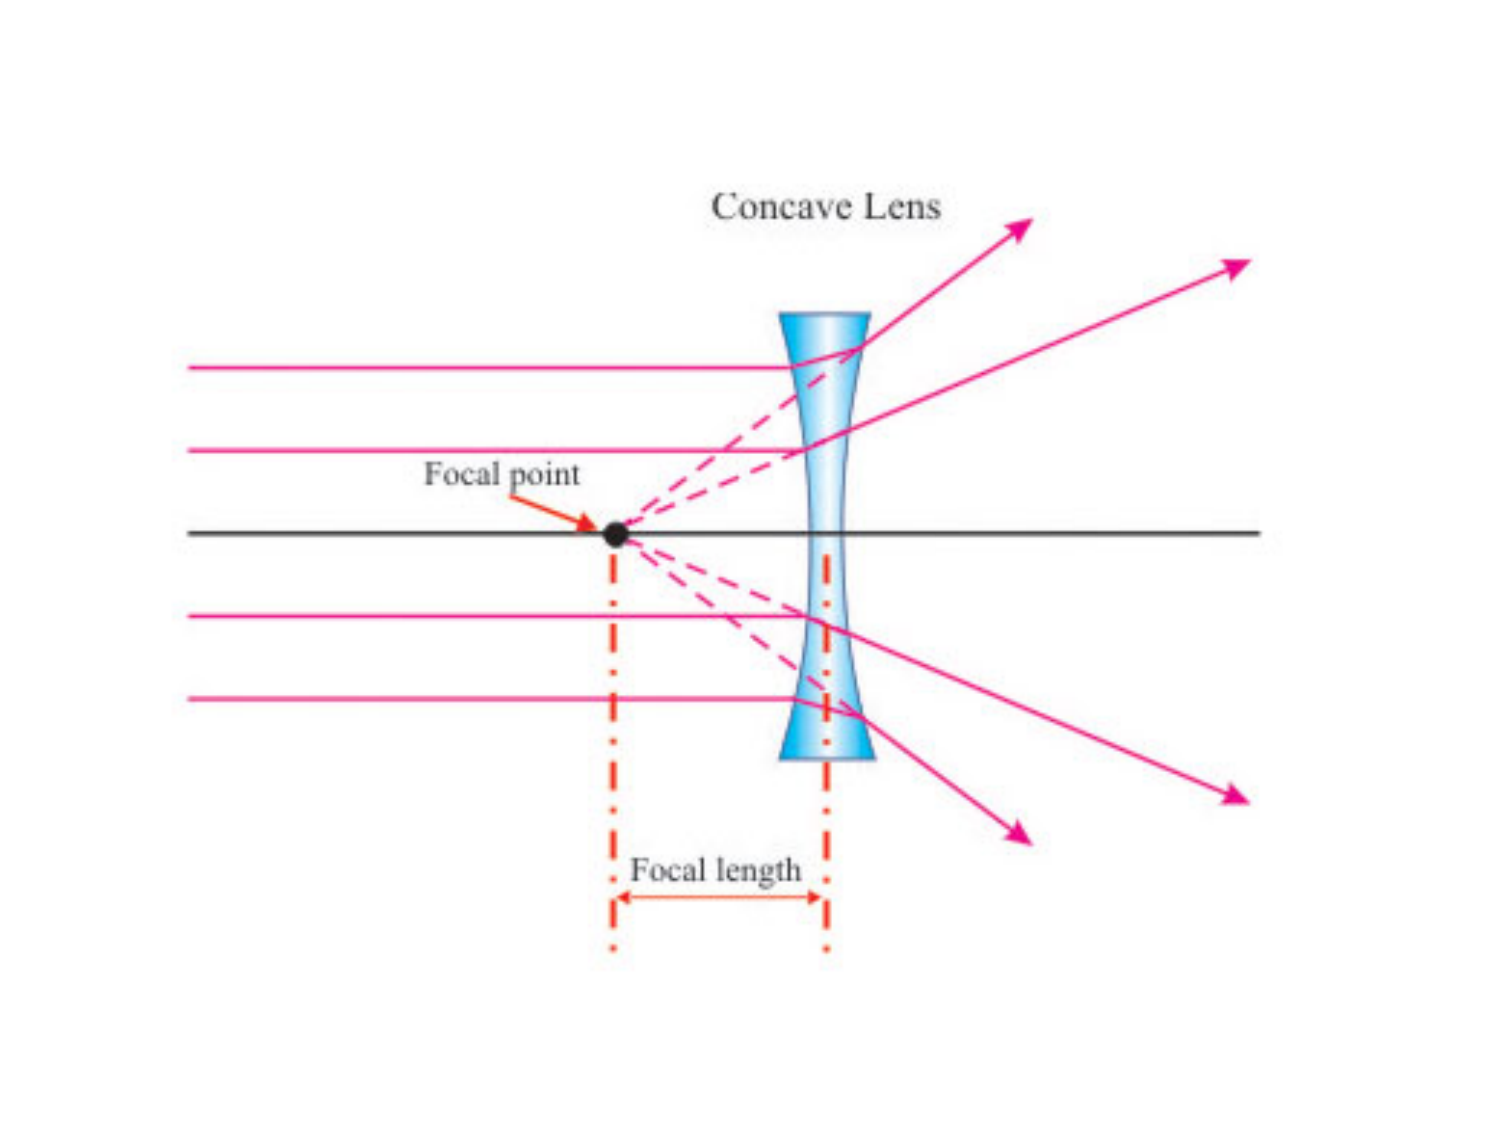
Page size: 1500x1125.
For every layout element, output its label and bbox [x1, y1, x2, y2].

picture [149, 162, 1301, 986]
